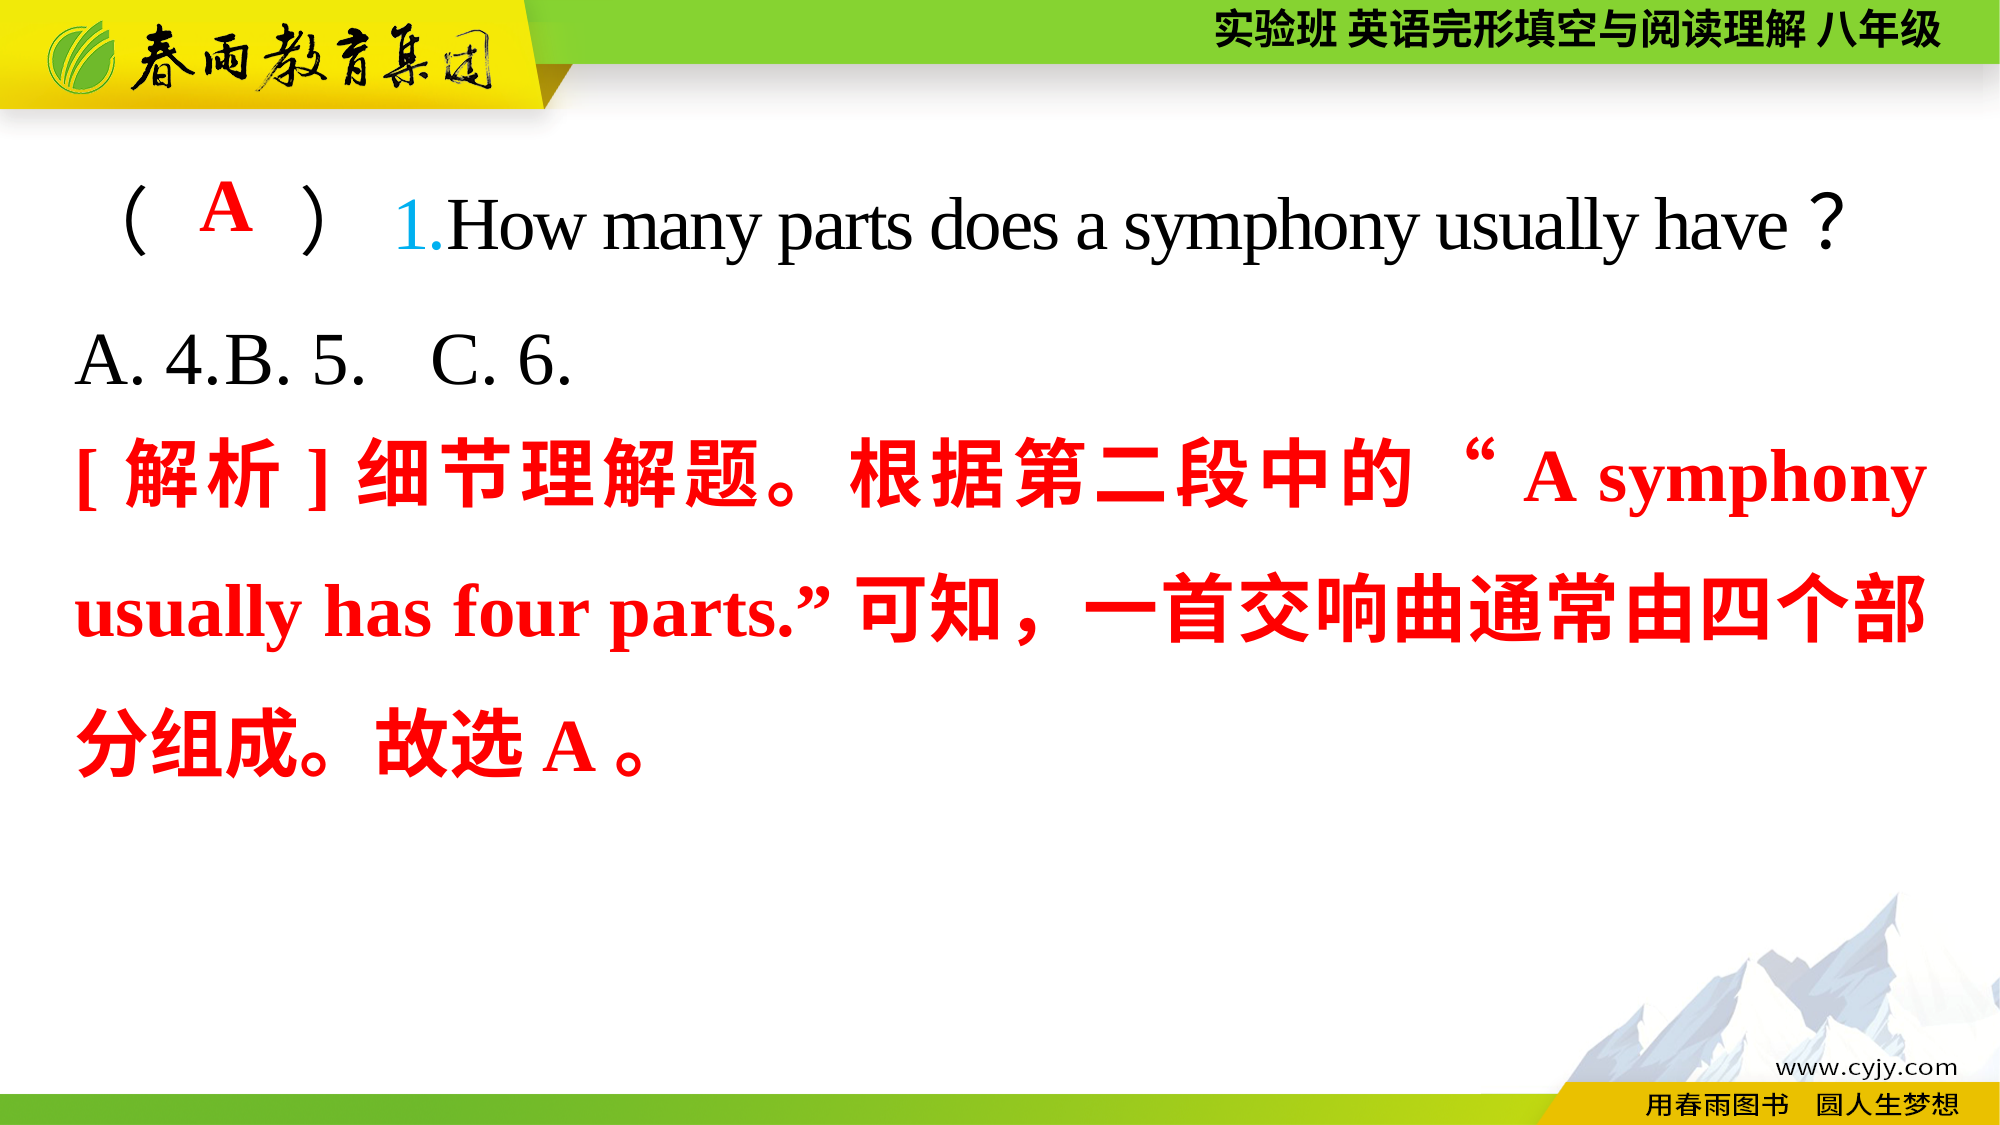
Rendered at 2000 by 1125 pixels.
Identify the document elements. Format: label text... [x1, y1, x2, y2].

picture [0, 0, 2000, 1125]
text_box A [184, 148, 269, 254]
text_box [解析]细节理解题。根据第二段中的“A symphony usually has four parts.”可知，一首交响曲通常由四个部分组成。故选A。 [59, 373, 1944, 794]
list （ ）1.How many parts does a symphony usually have？ A. 4. B. 5. C. 6. [59, 122, 1944, 373]
